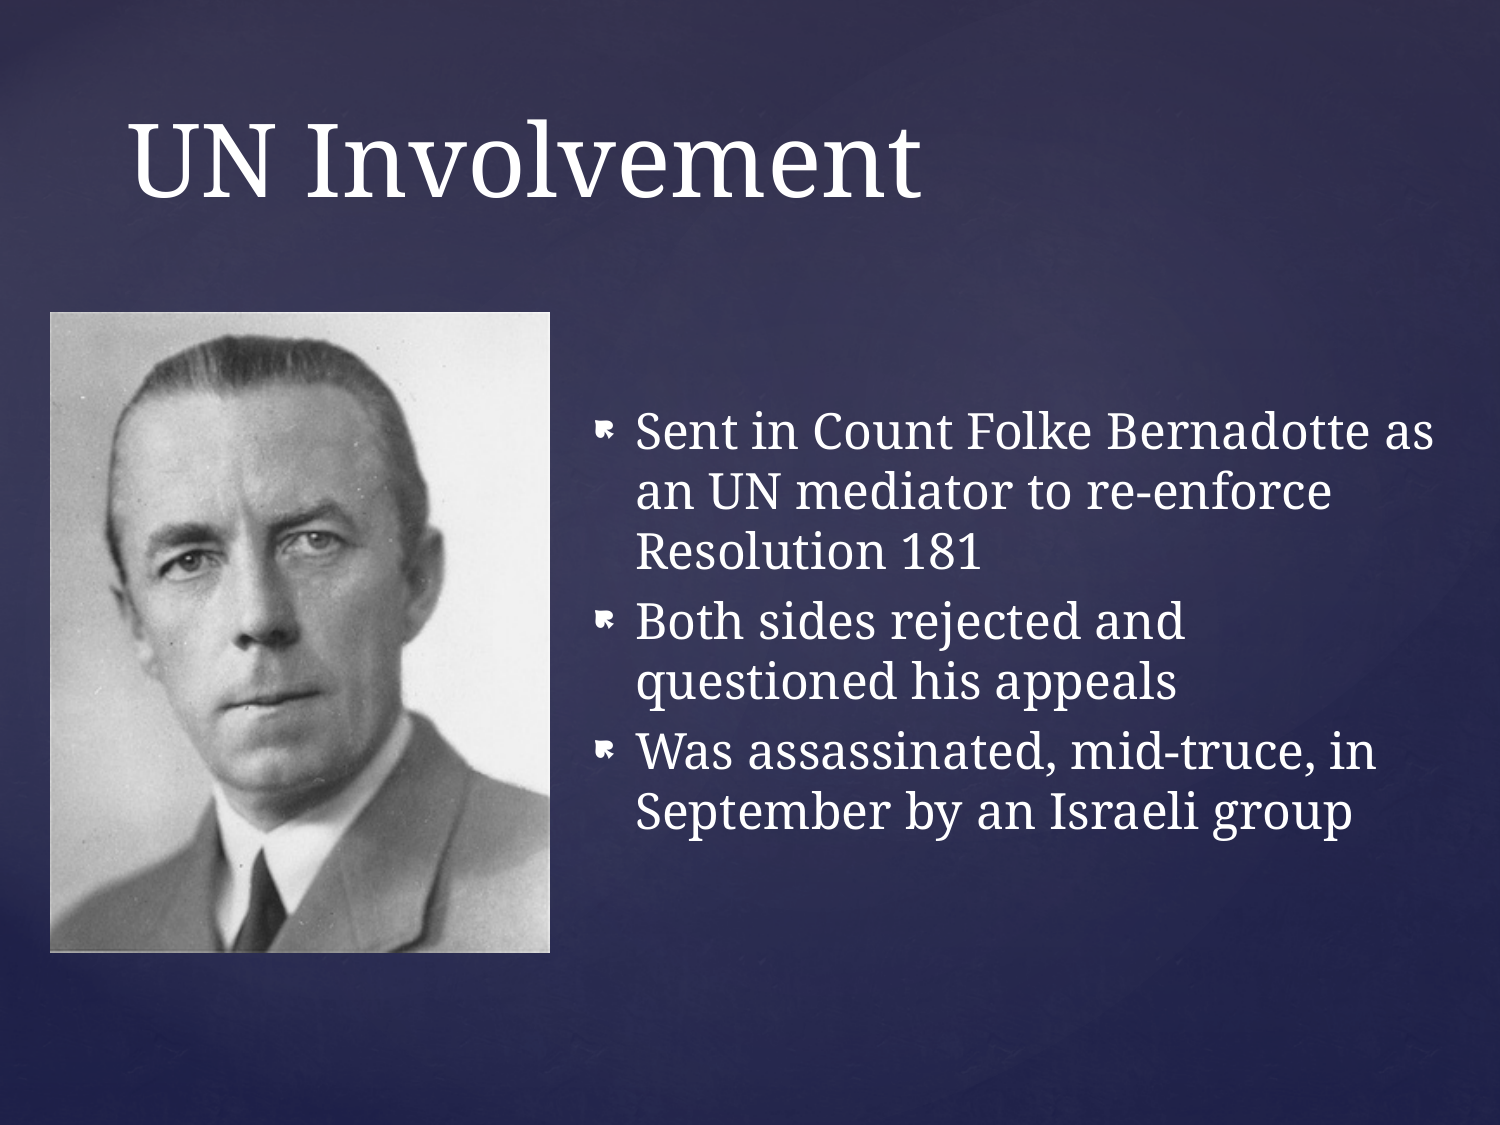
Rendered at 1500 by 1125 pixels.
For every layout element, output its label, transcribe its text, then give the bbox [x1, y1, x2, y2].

list Sent in Count Folke Bernadotte as an UN mediator to re-enforce Resolution 181 Both sides rejected and questioned his appeals Was assassinated, mid-truce, in September by an Israeli group [575, 249, 1463, 1050]
picture [49, 311, 551, 953]
title UN Involvement [112, 75, 1350, 225]
